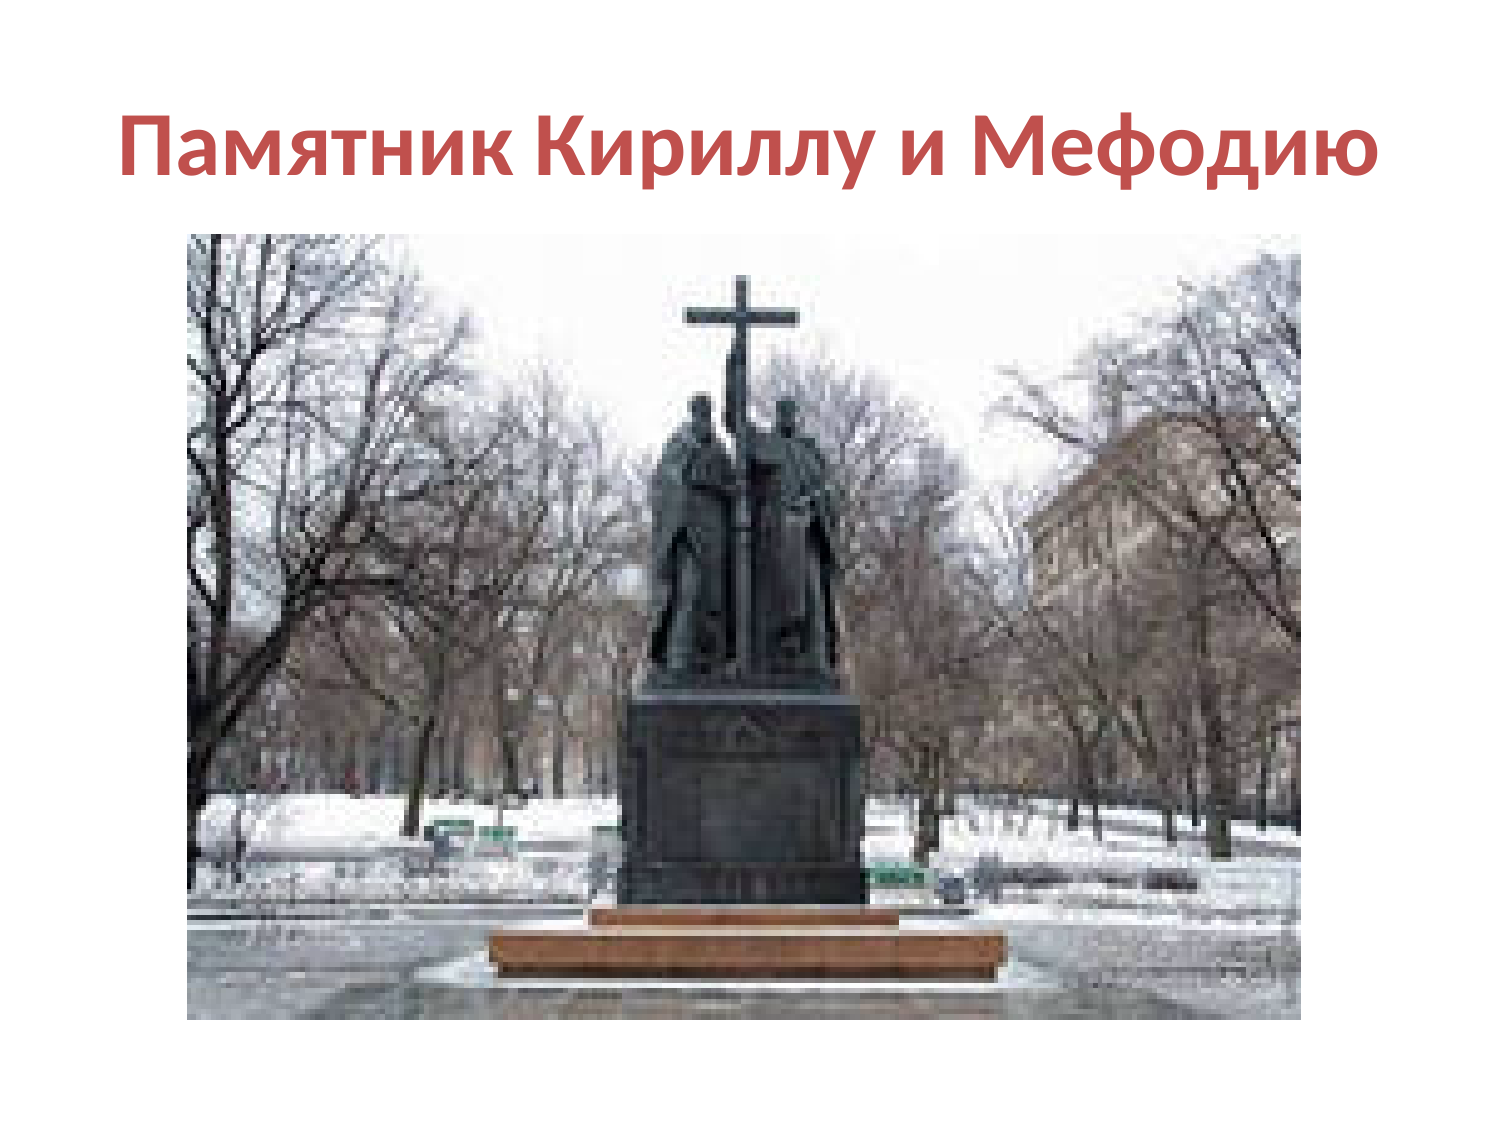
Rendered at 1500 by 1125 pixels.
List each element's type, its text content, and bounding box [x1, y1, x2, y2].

title Памятник Кириллу и Мефодию [75, 45, 1425, 233]
picture [187, 234, 1301, 1020]
